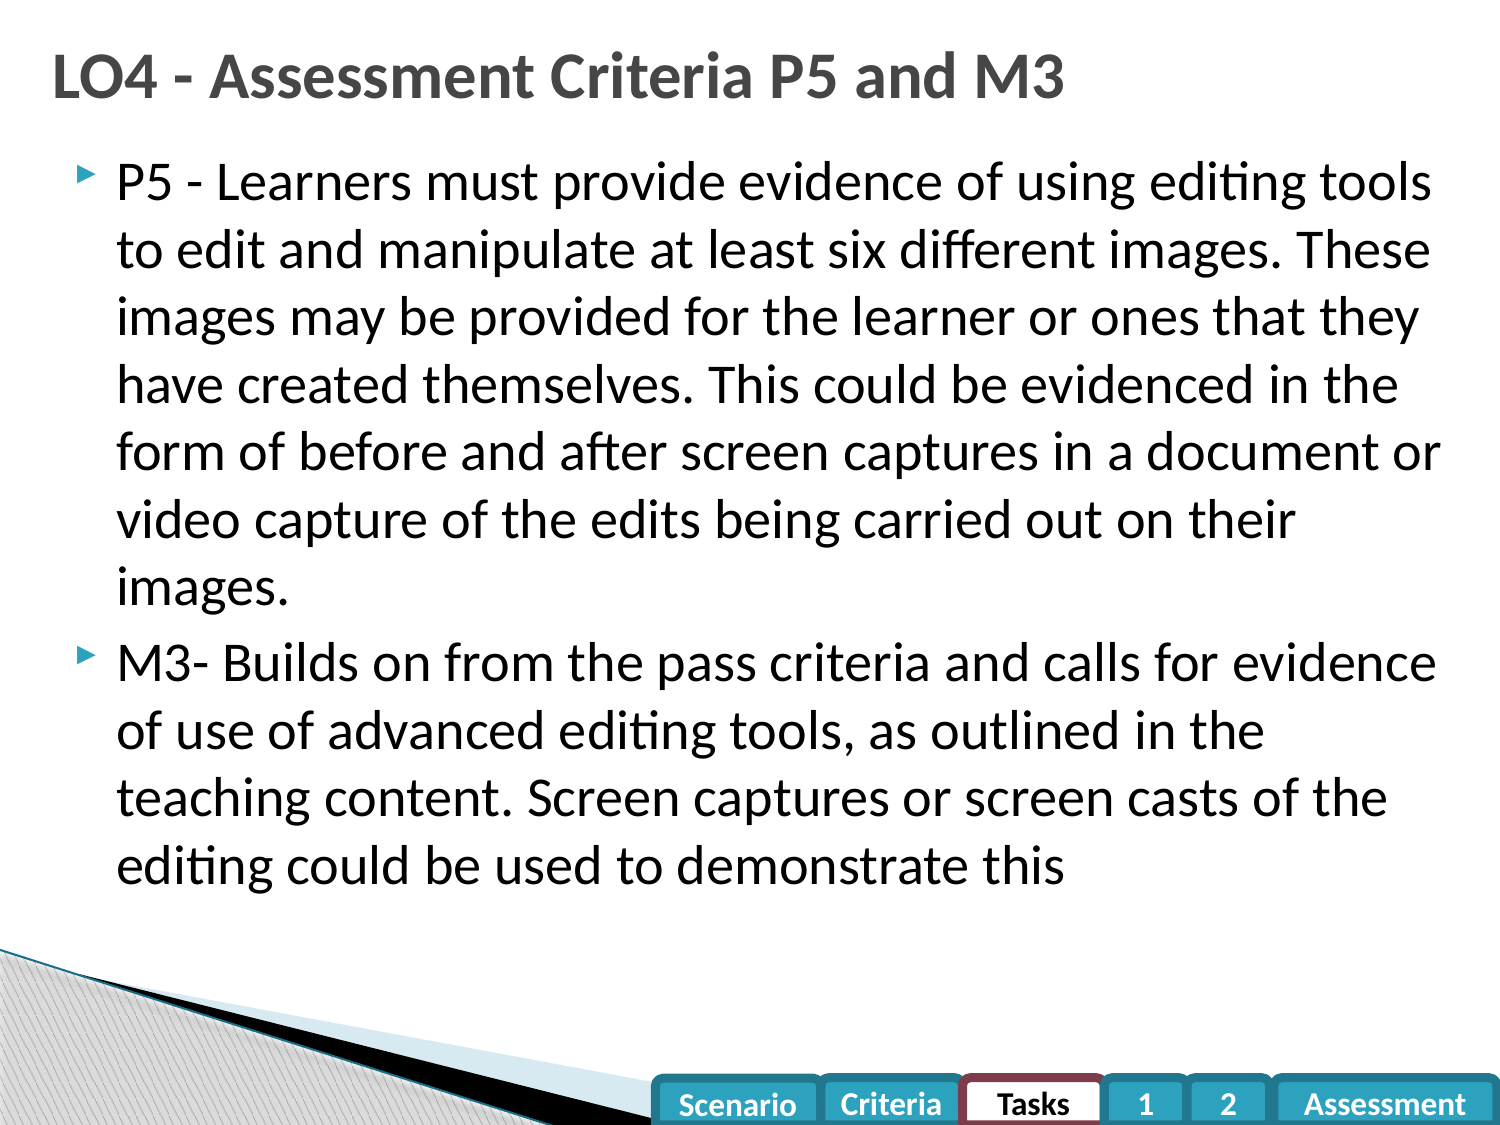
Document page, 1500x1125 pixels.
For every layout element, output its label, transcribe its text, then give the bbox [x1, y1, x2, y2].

list P5 - Learners must provide evidence of using editing tools to edit and manipulate at least six different images. These images may be provided for the learner or ones that they have created themselves. This could be evidenced in the form of before and after screen captures in a document or video capture of the edits being carried out on their images. M3- Builds on from the pass criteria and calls for evidence of use of advanced editing tools, as outlined in the teaching content. Screen captures or screen casts of the editing could be used to demonstrate this [41, 137, 1471, 1071]
title LO4 - Assessment Criteria P5 and M3 [37, 19, 1471, 126]
